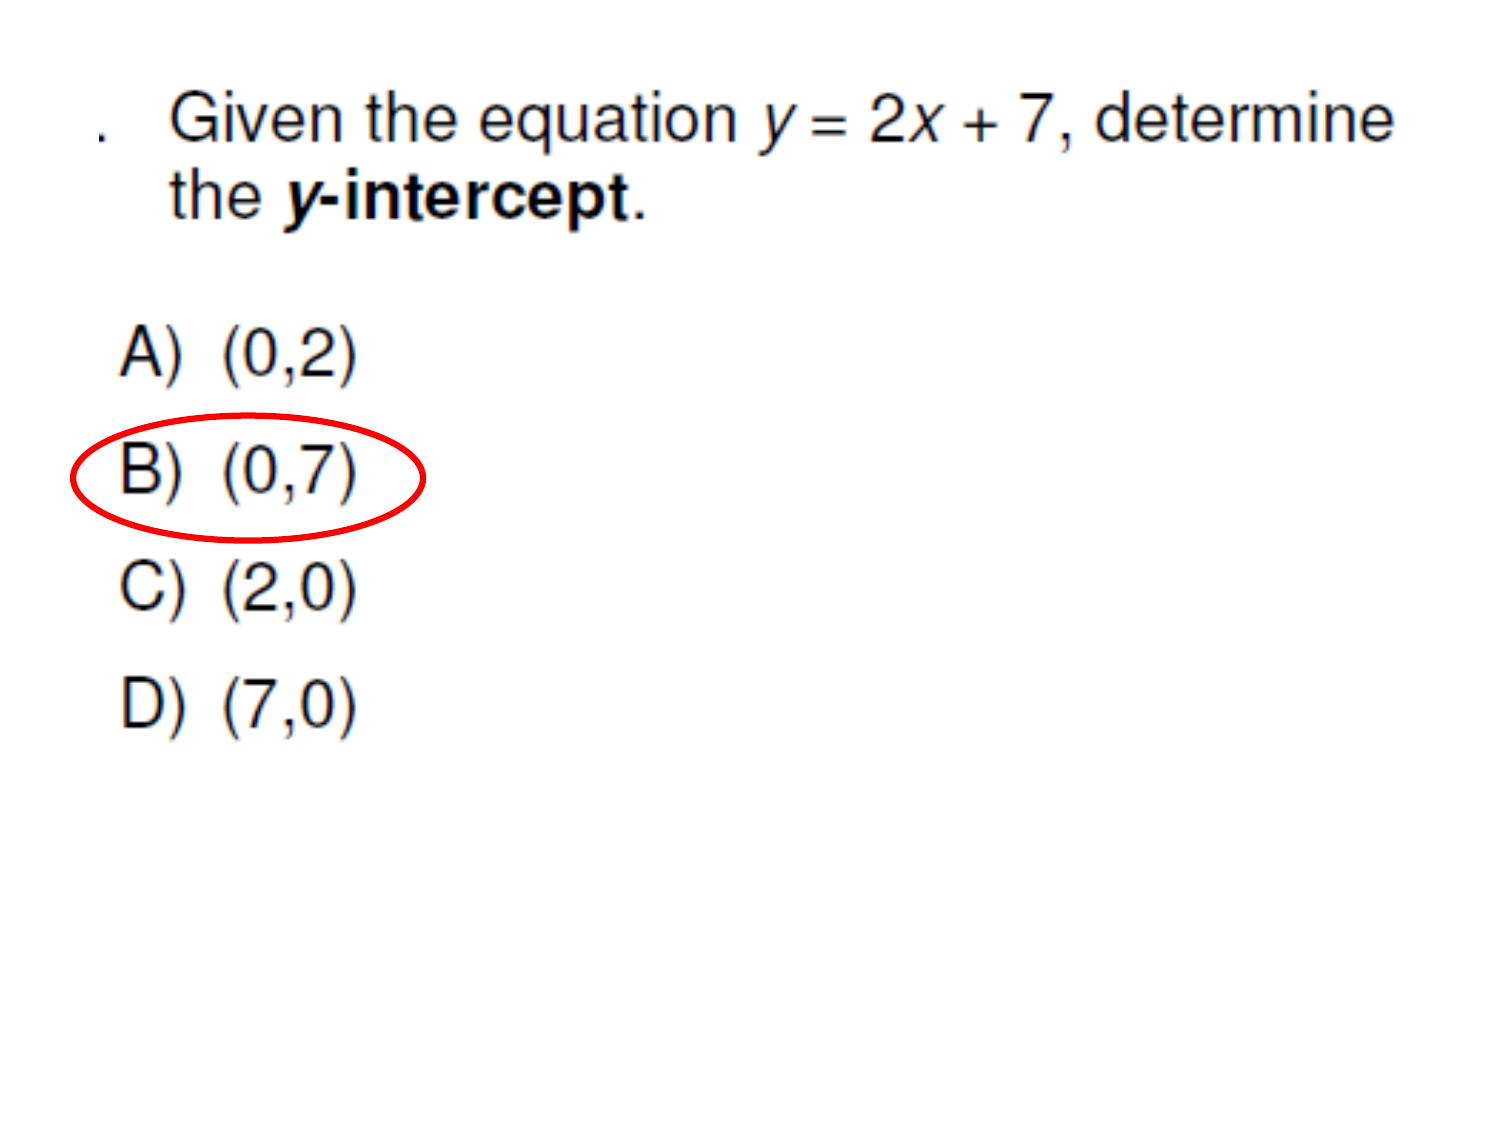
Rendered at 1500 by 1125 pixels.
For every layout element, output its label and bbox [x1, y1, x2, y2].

picture [99, 74, 1461, 763]
text_box [70, 445, 94, 511]
